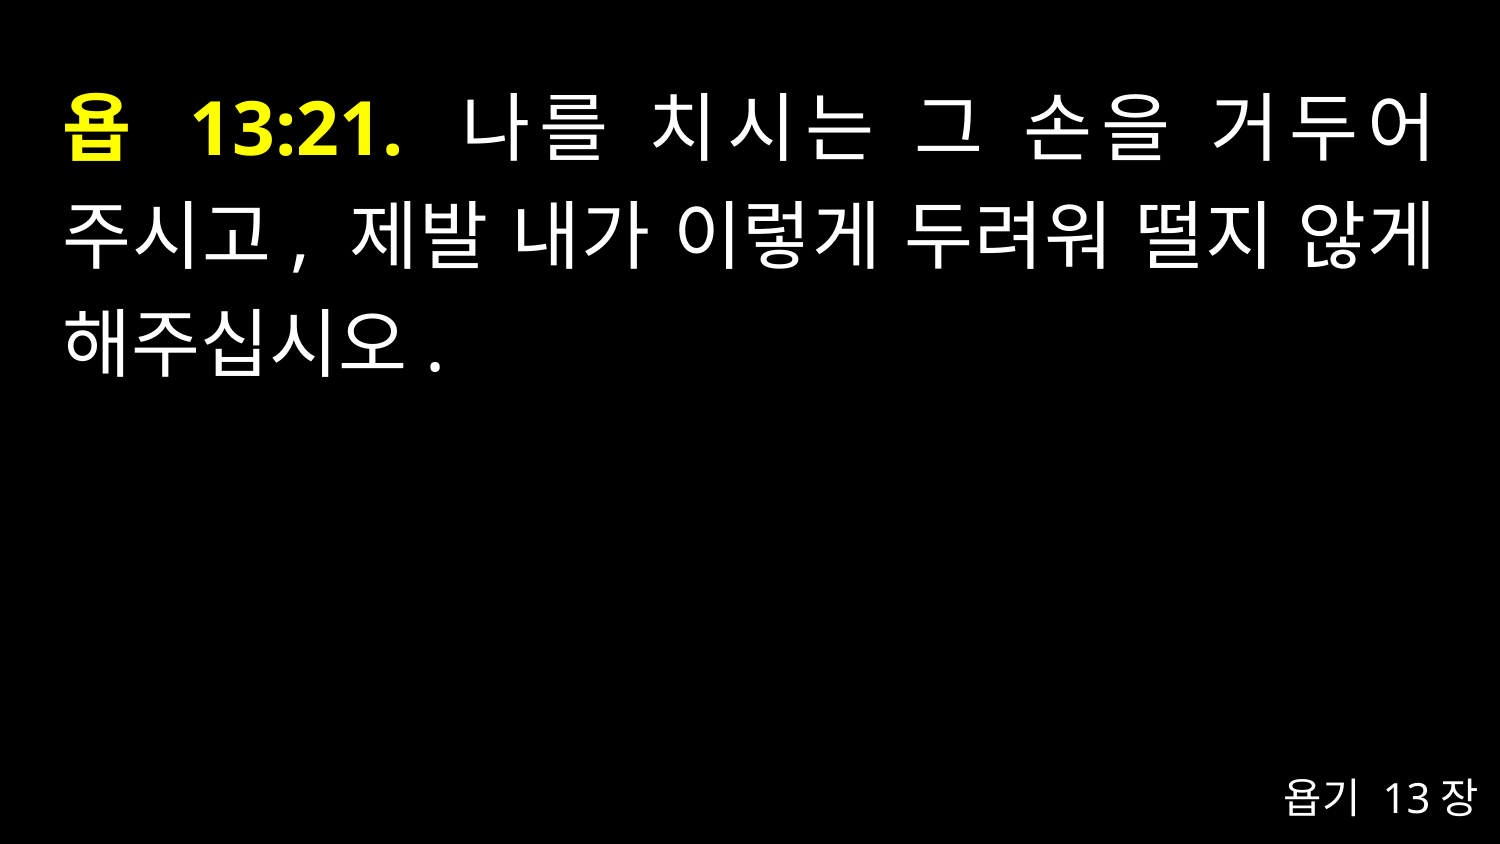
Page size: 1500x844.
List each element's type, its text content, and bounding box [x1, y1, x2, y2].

subtitle 욥기 13장 [916, 770, 1500, 844]
title 욥 13:21. 나를 치시는 그 손을 거두어 주시고, 제발 내가 이렇게 두려워 떨지 않게 해주십시오. [0, 0, 1500, 844]
